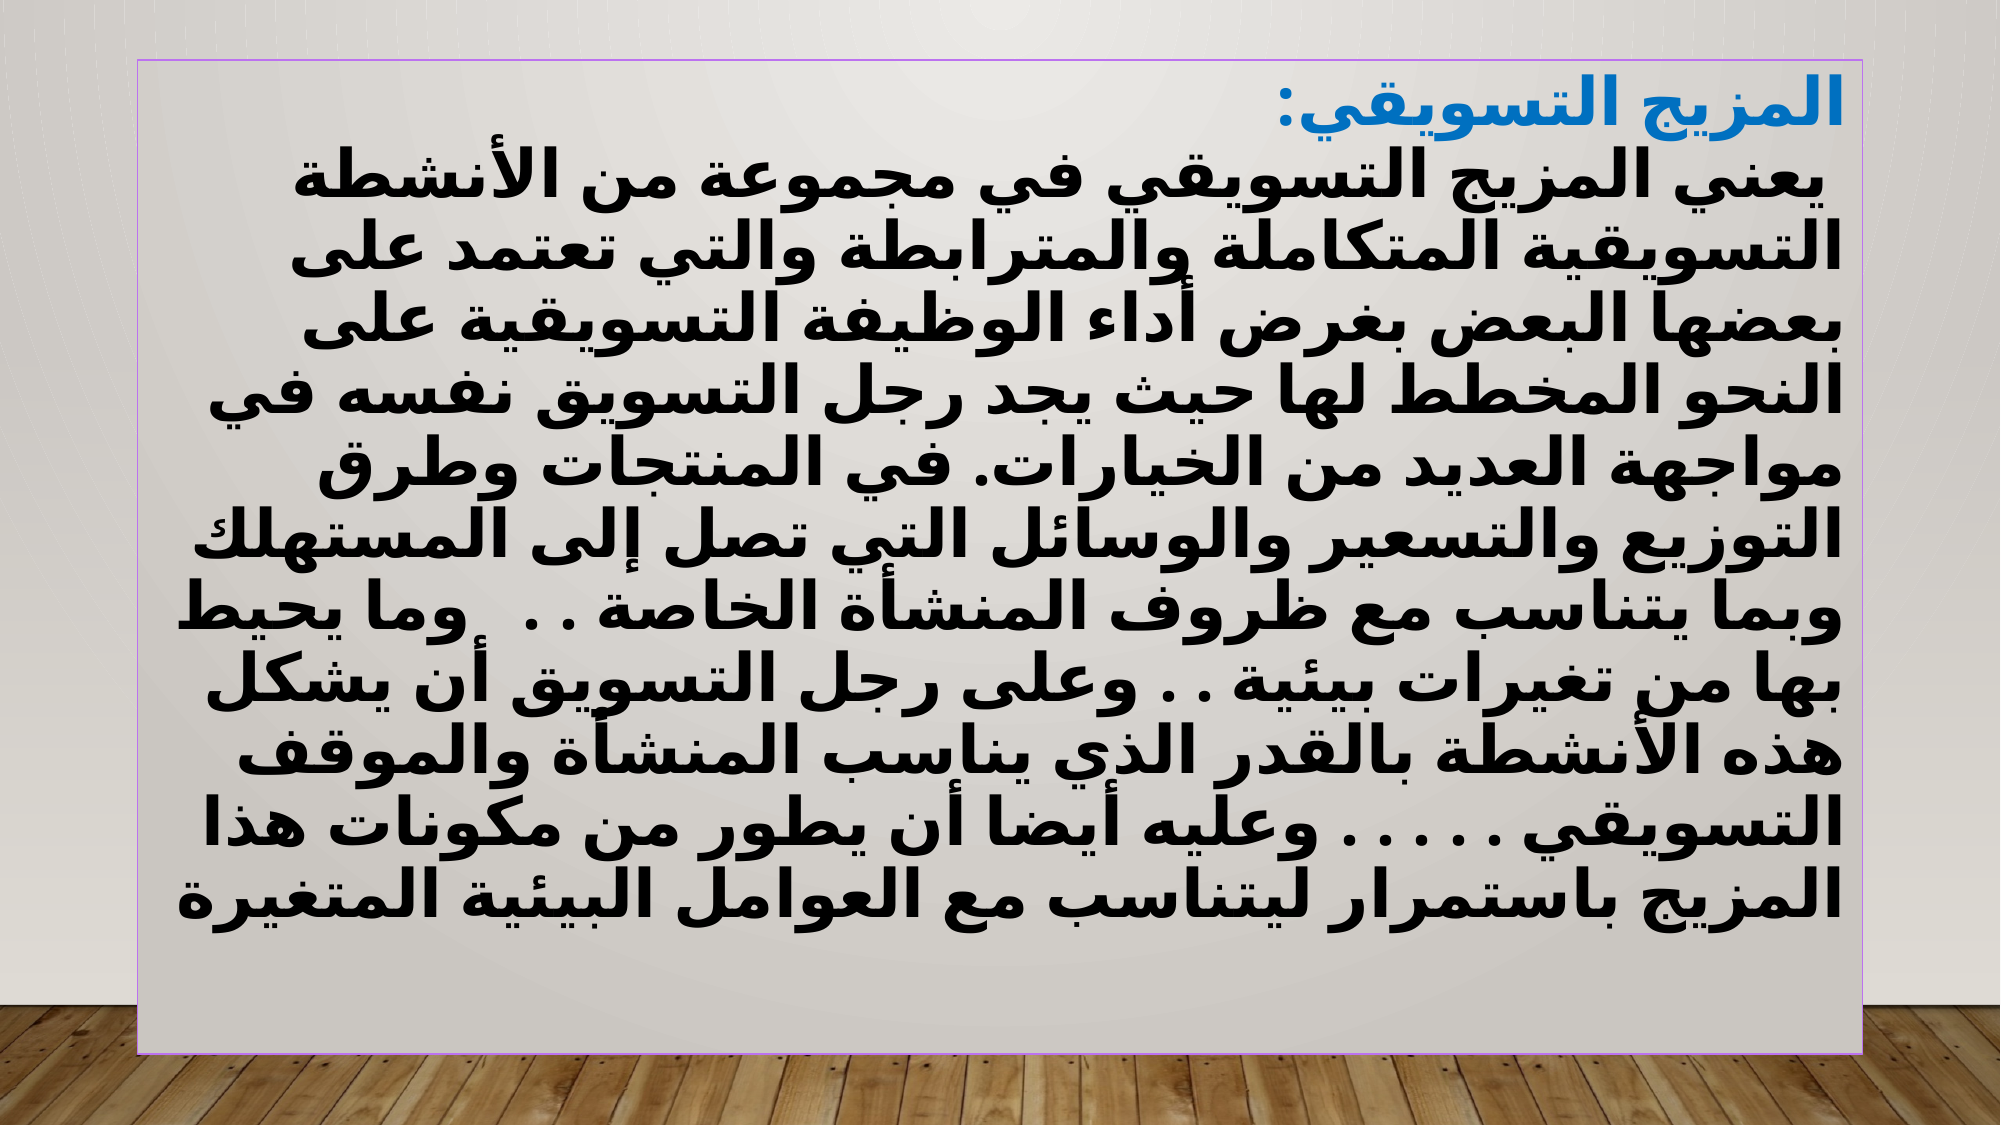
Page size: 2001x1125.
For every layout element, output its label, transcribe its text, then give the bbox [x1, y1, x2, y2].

picture [0, 1005, 2000, 1125]
title المزيج التسويقي: يعني المزيج التسويقي في مجموعة من الأنشطة التسويقية المتكاملة والمترابطة والتي تعتمد على بعضها البعض بغرض أداء الوظيفة التسويقية على النحو المخطط لها حيث يجد رجل التسويق نفسه في مواجهة العديد من الخيارات. في المنتجات وطرق التوزيع والتسعير والوسائل التي تصل إلى المستهلك وبما يتناسب مع ظروف المنشأة الخاصة . . وما يحيط بها من تغيرات بيئية . . وعلى رجل التسويق أن يشكل هذه الأنشطة بالقدر الذي يناسب المنشأة والموقف التسويقي . . . . . وعليه أيضا أن يطور من مكونات هذا المزيج باستمرار ليتناسب مع العوامل البيئية المتغيرة [137, 59, 1863, 1055]
